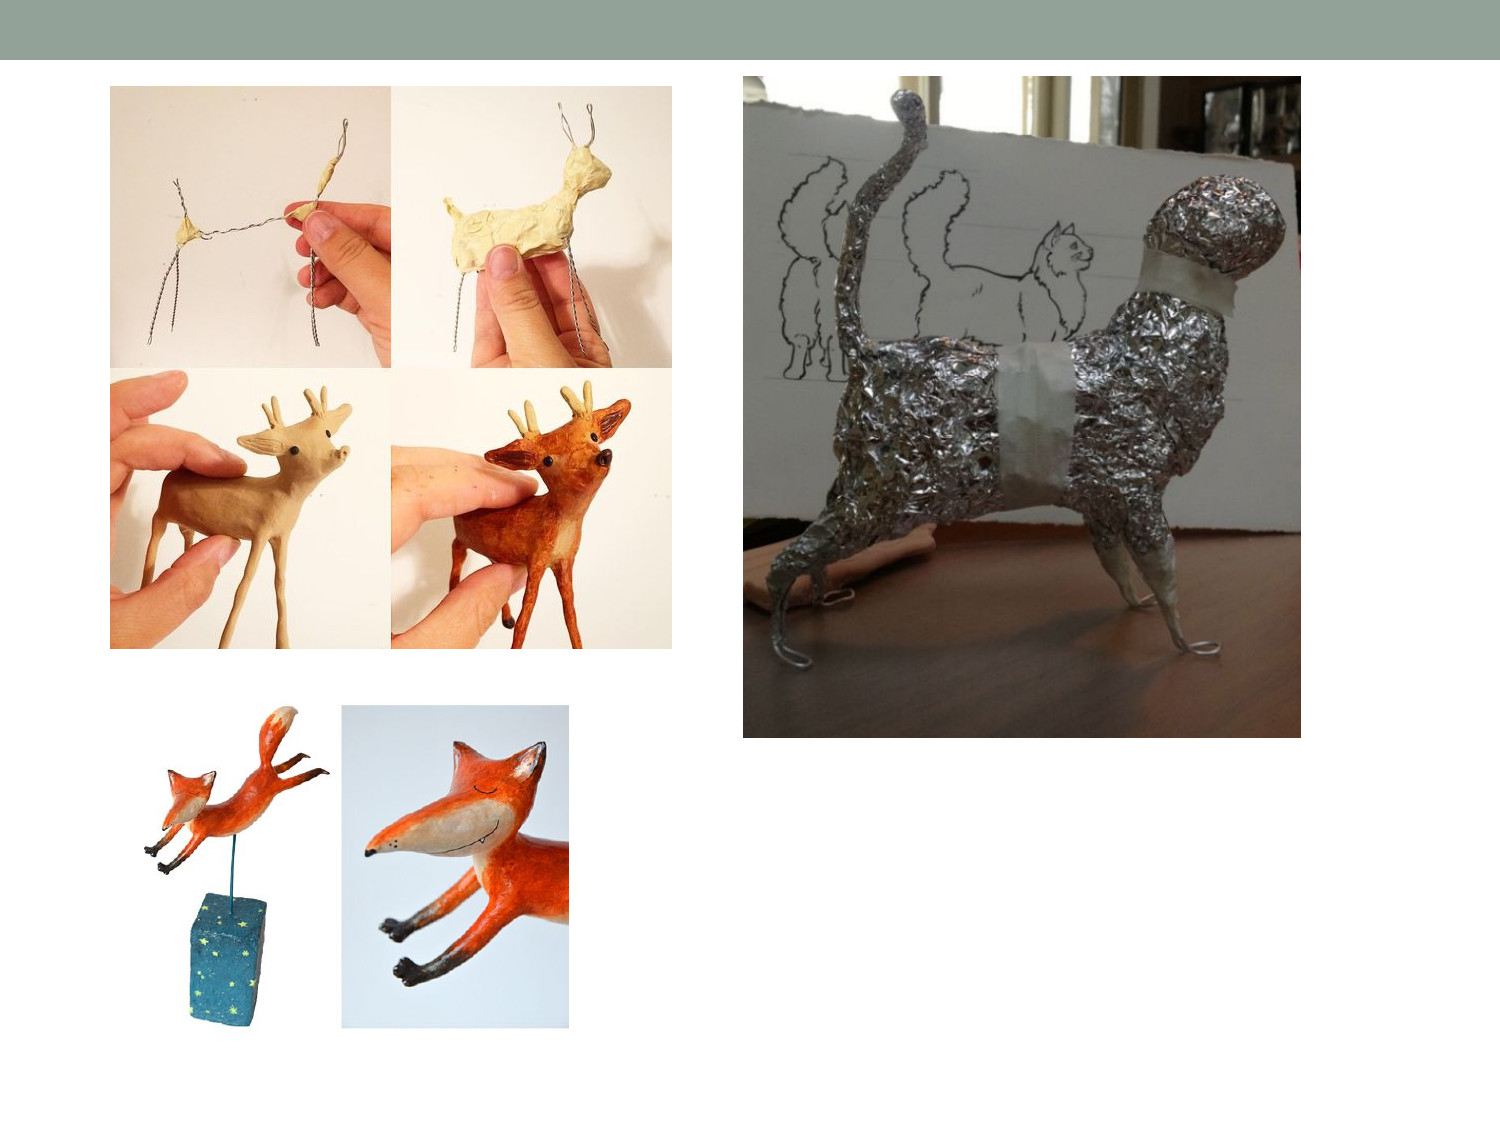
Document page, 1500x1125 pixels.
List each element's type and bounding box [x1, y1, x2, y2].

picture [117, 689, 569, 1039]
picture [743, 76, 1301, 738]
picture [109, 86, 672, 649]
